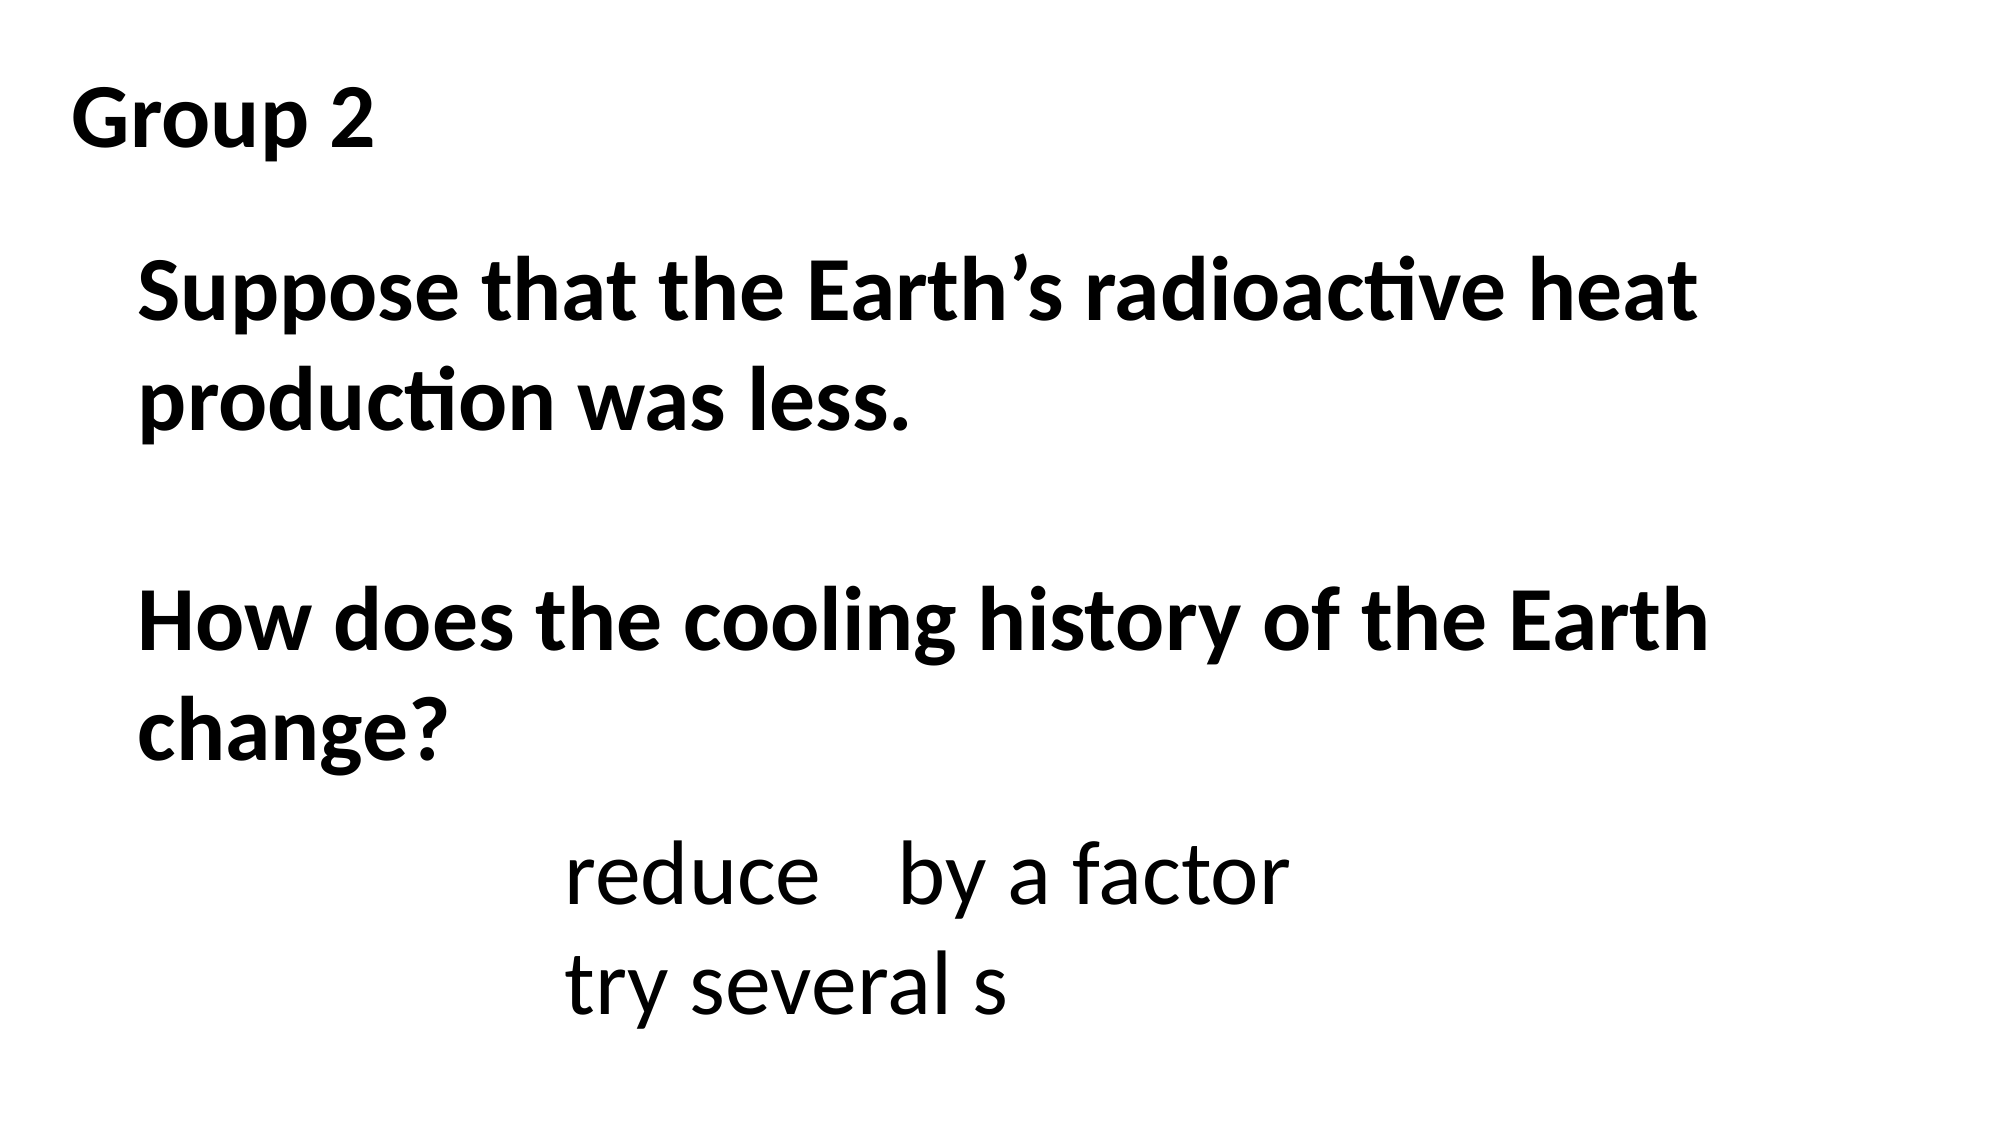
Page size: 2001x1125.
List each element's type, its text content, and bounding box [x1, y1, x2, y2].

text_box Group 2 [57, 48, 1886, 173]
text_box Suppose that the Earth’s radioactive heat production was less. How does the cooling history of the Earth change? [123, 221, 1952, 787]
